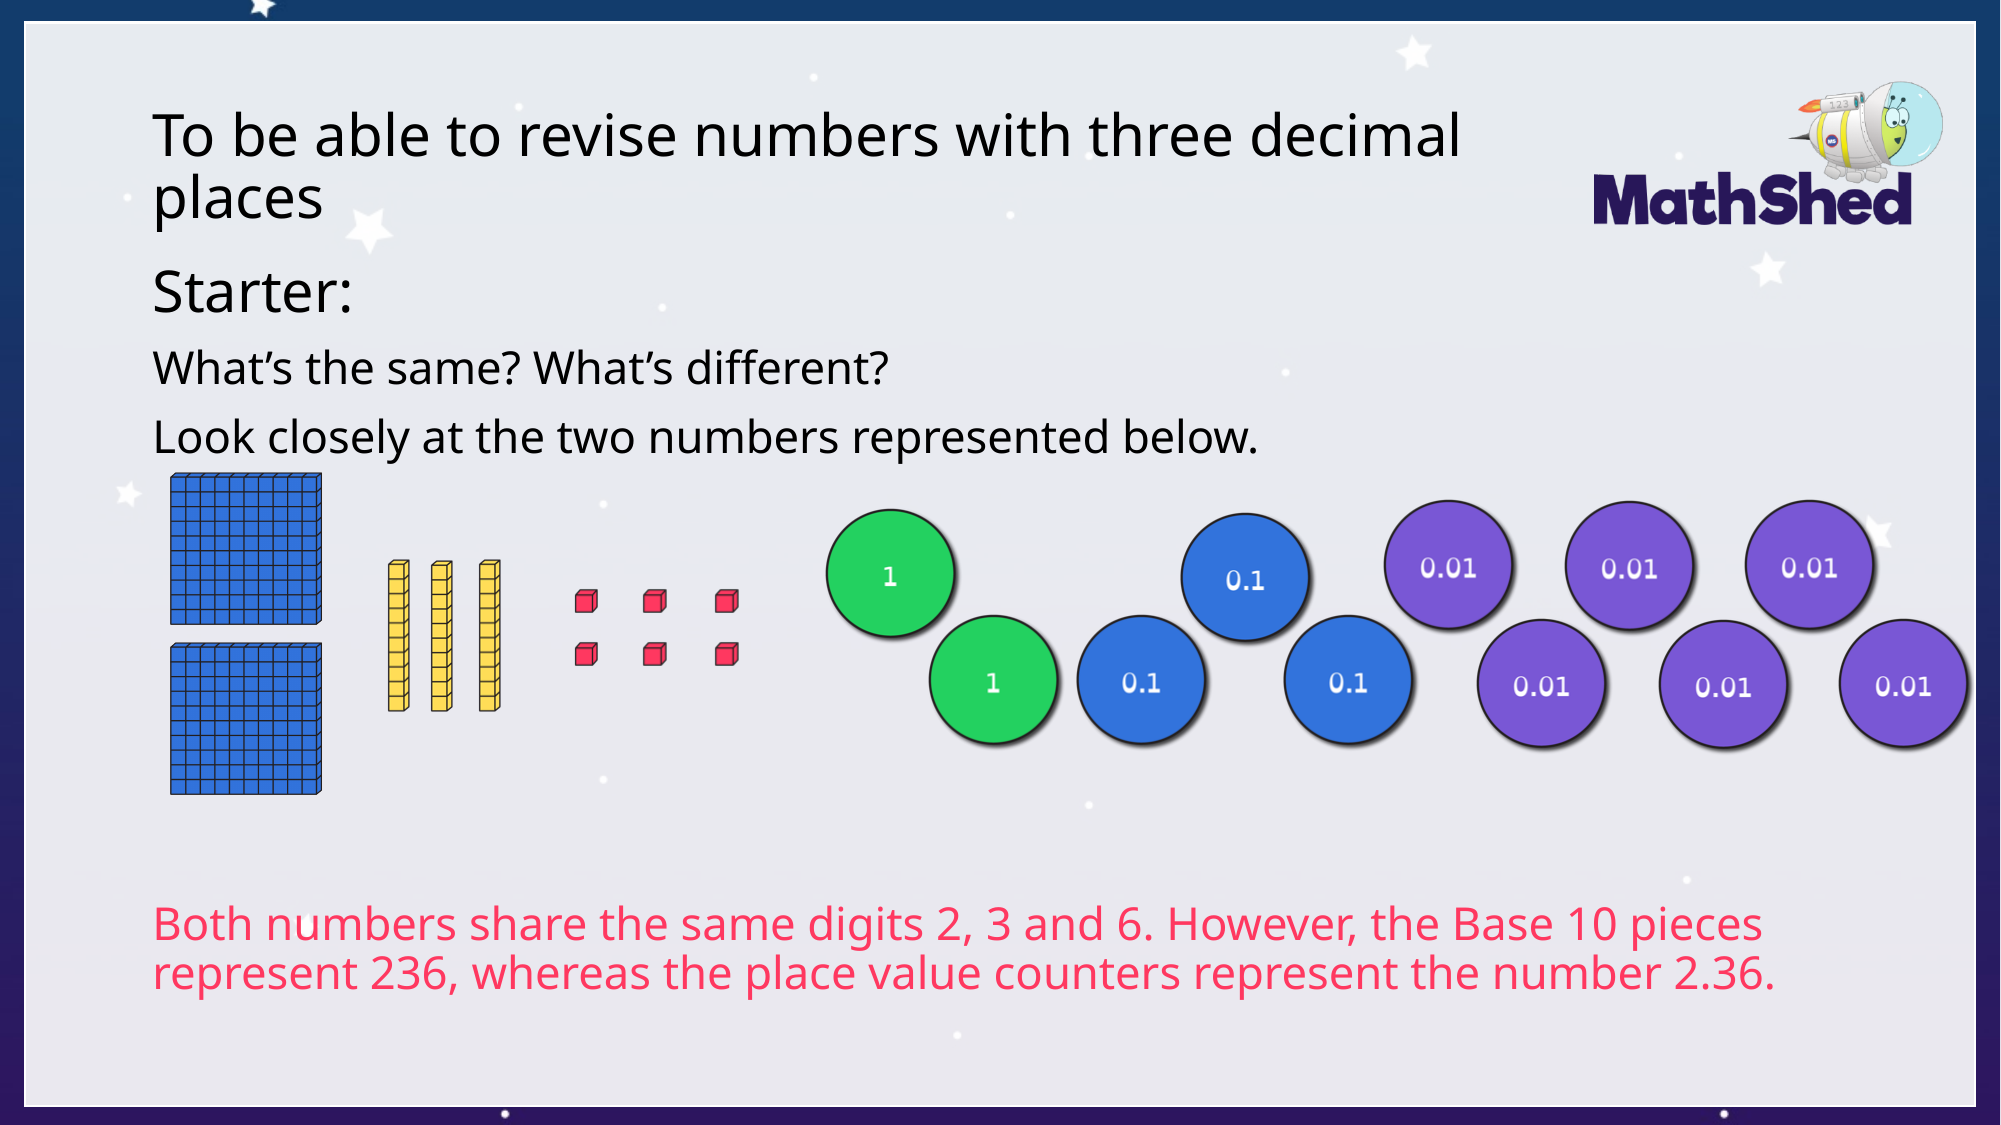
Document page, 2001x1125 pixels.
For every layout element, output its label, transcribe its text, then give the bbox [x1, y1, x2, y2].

picture [0, 0, 2001, 1125]
title To be able to revise numbers with three decimal places [137, 59, 1578, 254]
text_box [1496, 387, 1648, 540]
list Starter: What’s the same? What’s different? Look closely at the two numbers represented below. Both numbers share the same digits 2, 3 and 6. However, the Base 10 pieces represent 236, whereas the place value counters represent the number 2.36. [137, 254, 1863, 1014]
